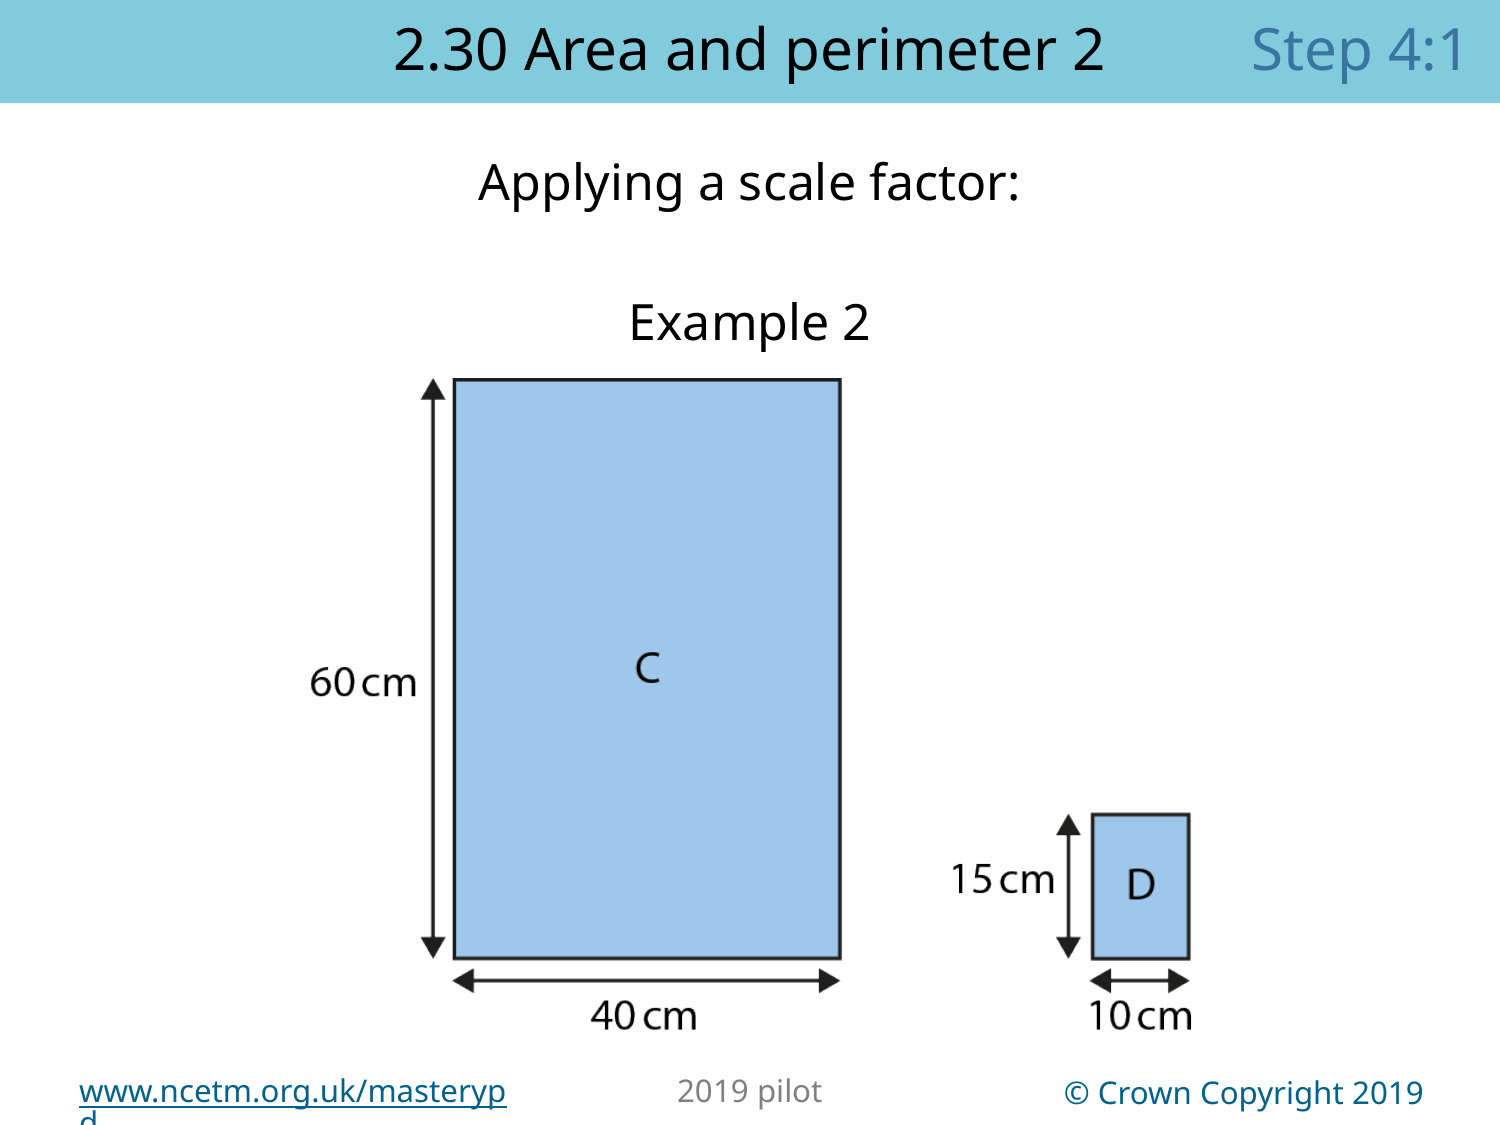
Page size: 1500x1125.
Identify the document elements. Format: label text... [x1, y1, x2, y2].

text_box Applying a scale factor: [45, 143, 1455, 218]
text_box Example 2 [45, 282, 1455, 358]
list Step 4:1 [0, 0, 1500, 104]
picture [246, 378, 1254, 1041]
